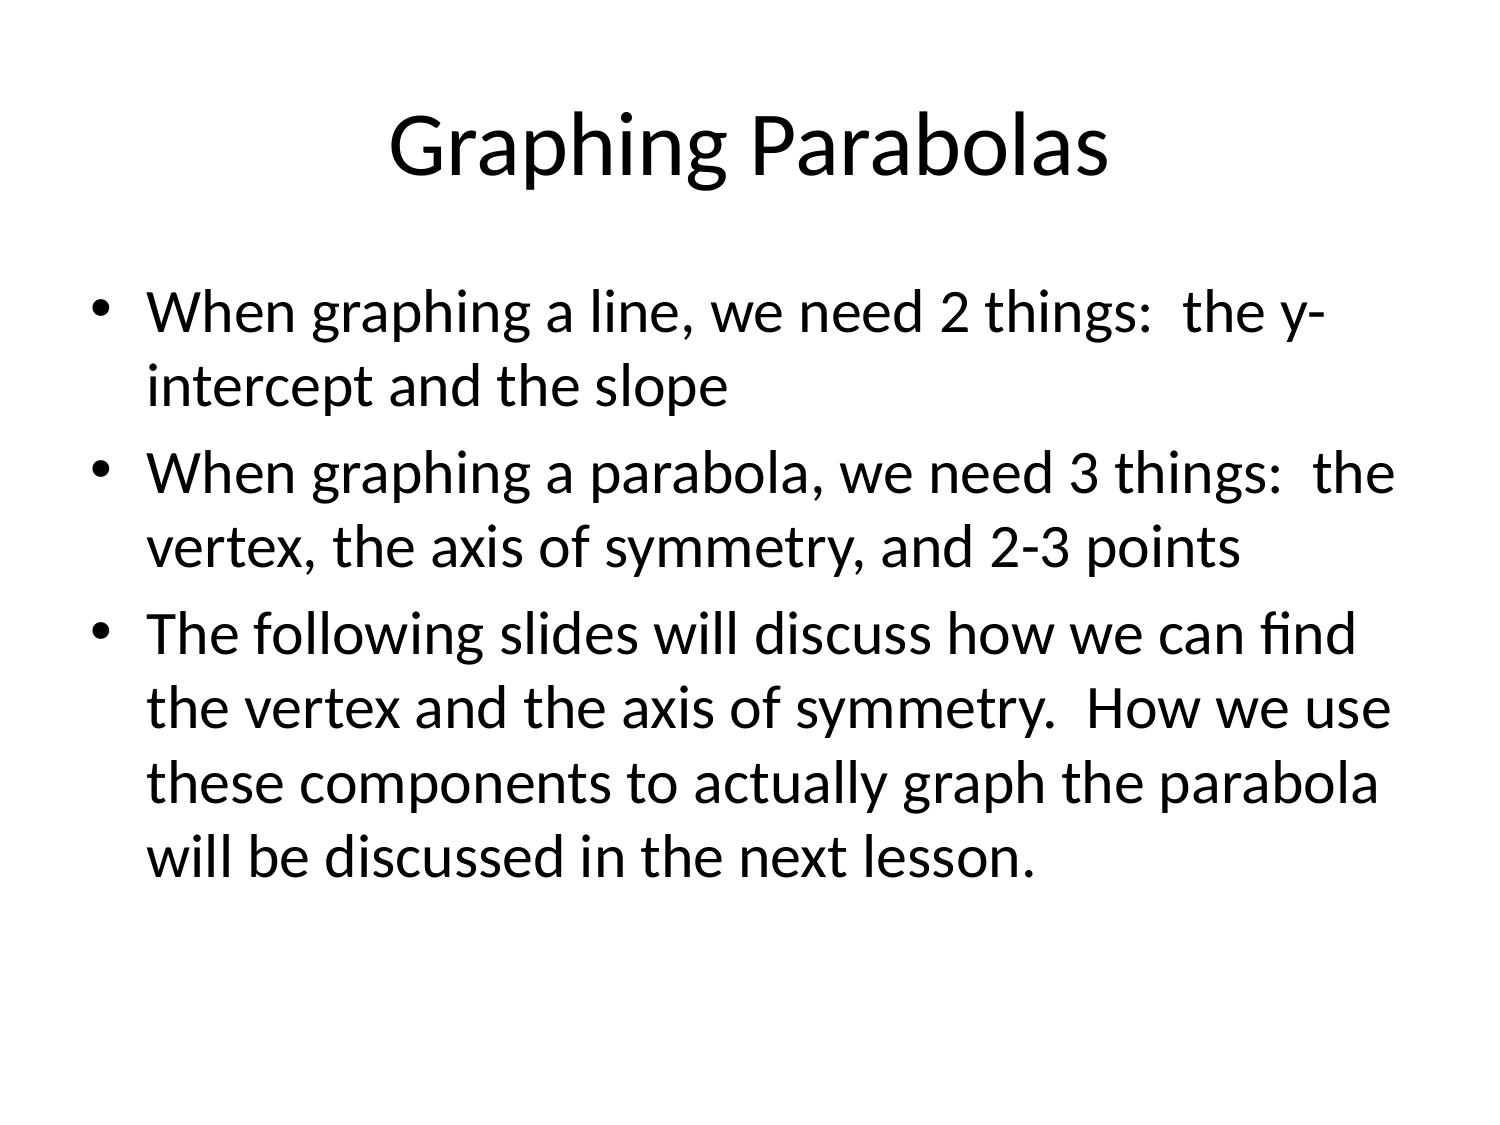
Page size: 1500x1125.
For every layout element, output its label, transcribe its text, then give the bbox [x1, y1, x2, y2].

list When graphing a line, we need 2 things: the y-intercept and the slope When graphing a parabola, we need 3 things: the vertex, the axis of symmetry, and 2-3 points The following slides will discuss how we can find the vertex and the axis of symmetry. How we use these components to actually graph the parabola will be discussed in the next lesson. [75, 262, 1425, 1005]
title Graphing Parabolas [75, 45, 1425, 233]
